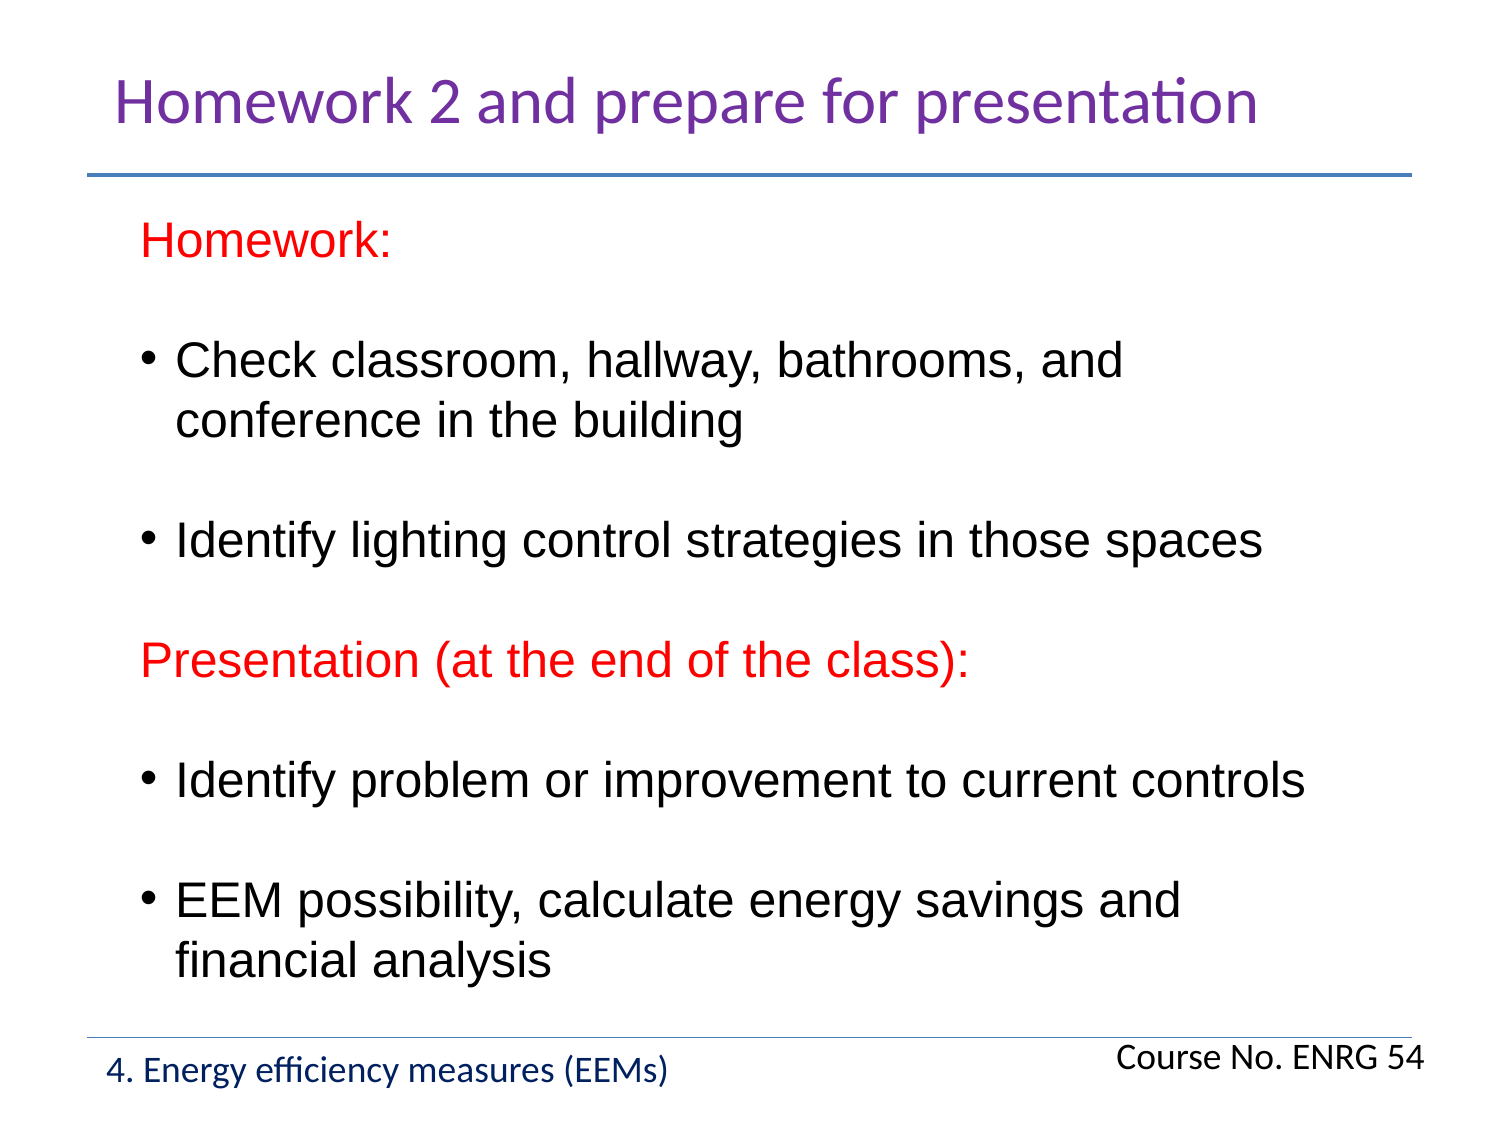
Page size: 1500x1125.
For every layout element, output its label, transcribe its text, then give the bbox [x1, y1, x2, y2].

text_box Course No. ENRG 54 [1101, 1024, 1441, 1085]
text_box 4. Energy efficiency measures (EEMs) [91, 1046, 685, 1098]
text_box Homework: Check classroom, hallway, bathrooms, and conference in the building Identify lighting control strategies in those spaces Presentation (at the end of the class): Identify problem or improvement to current controls EEM possibility, calculate energy savings and financial analysis [124, 199, 1388, 995]
text_box Homework 2 and prepare for presentation [99, 49, 1400, 145]
